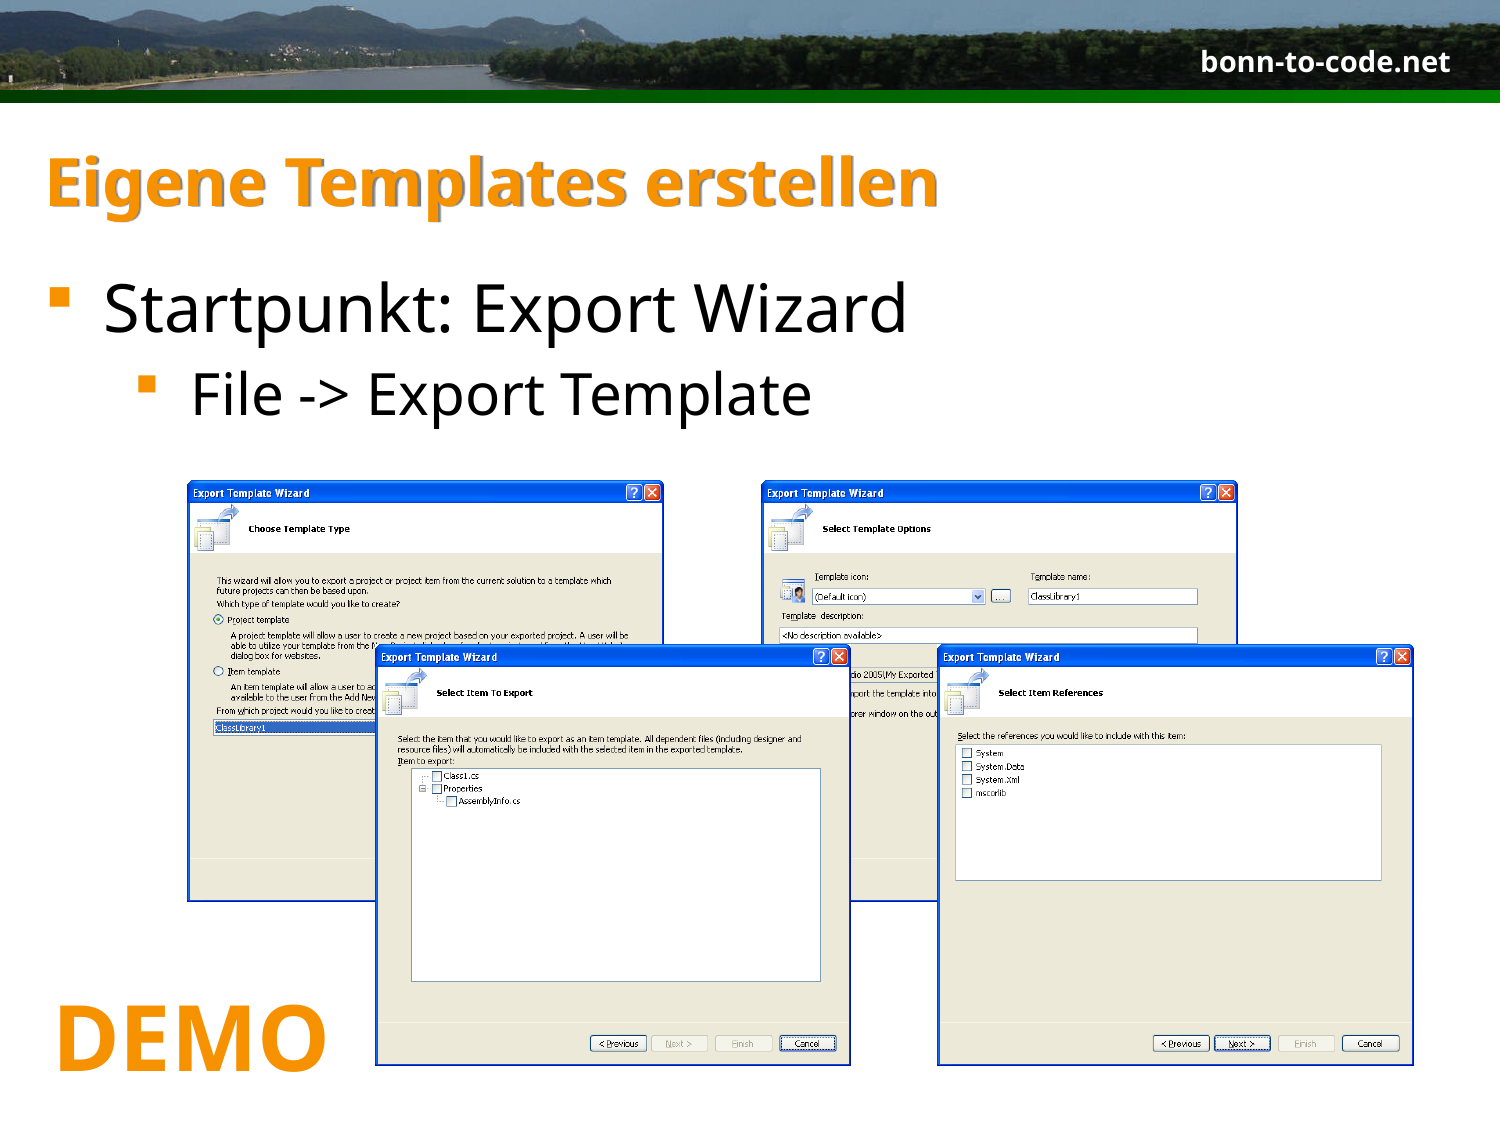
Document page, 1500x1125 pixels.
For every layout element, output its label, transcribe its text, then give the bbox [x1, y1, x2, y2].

picture [187, 480, 1414, 1066]
list Startpunkt: Export Wizard File -> Export Template [29, 257, 1471, 1114]
title Eigene Templates erstellen [29, 101, 1471, 257]
text_box DEMO [37, 972, 347, 1098]
picture [0, 0, 1500, 90]
